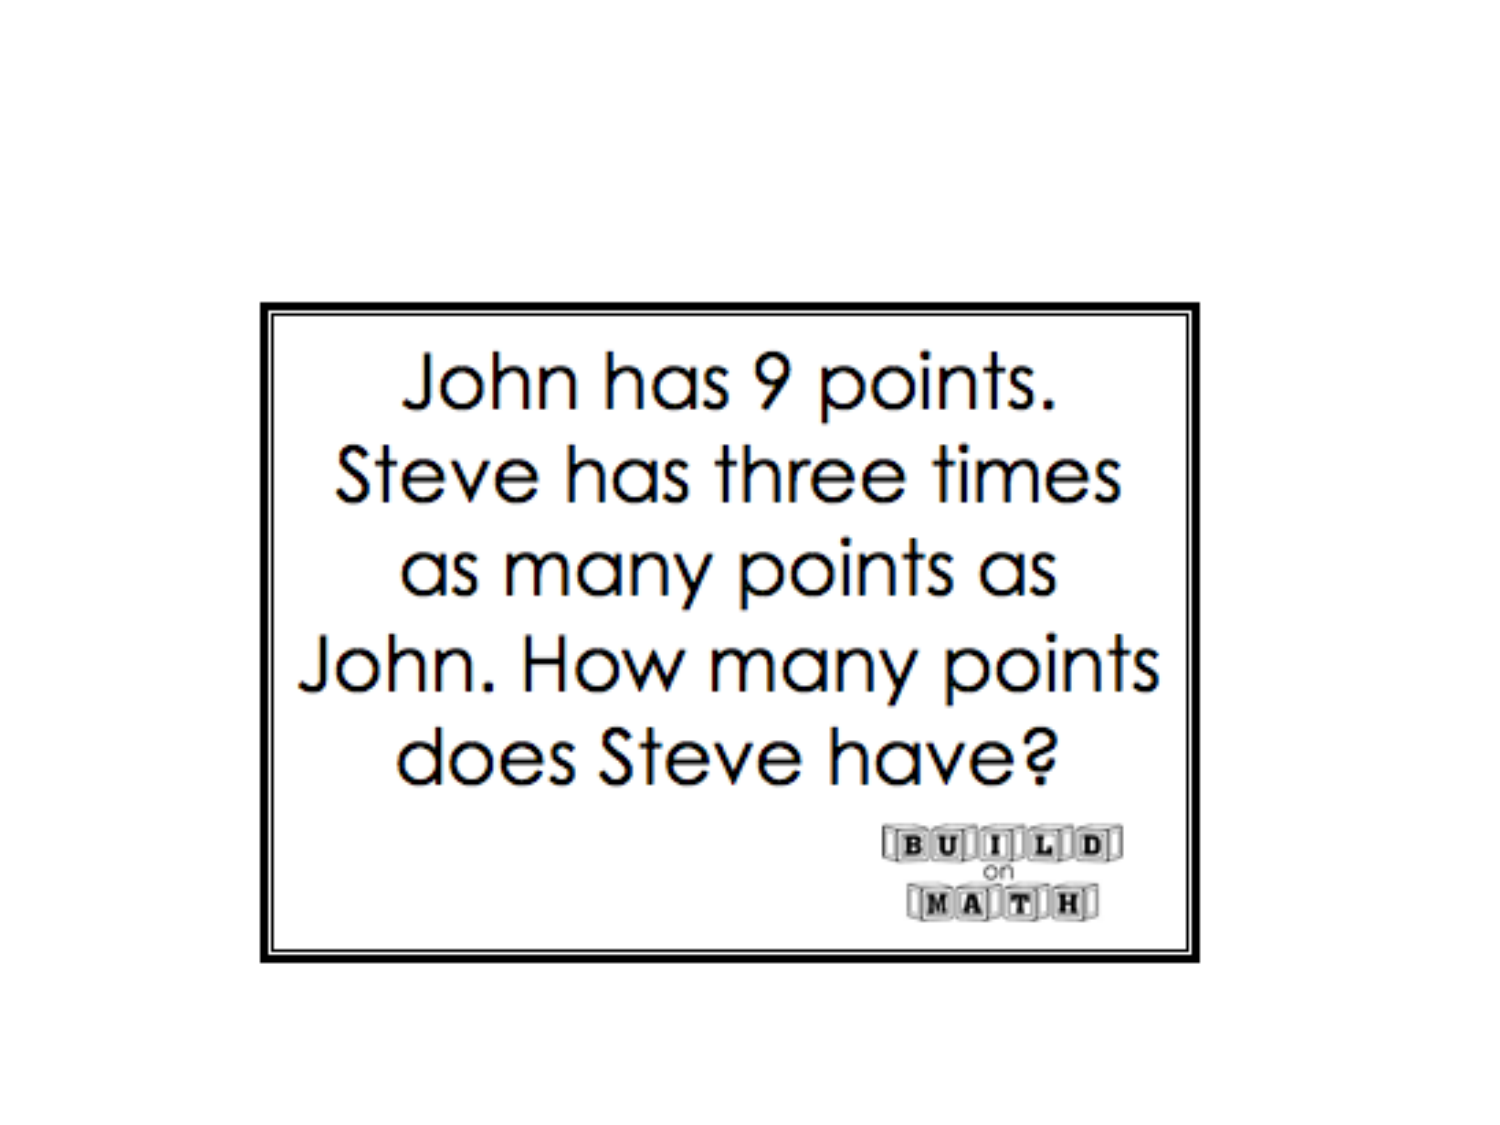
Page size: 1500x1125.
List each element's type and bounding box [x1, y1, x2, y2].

list [74, 262, 1426, 1006]
